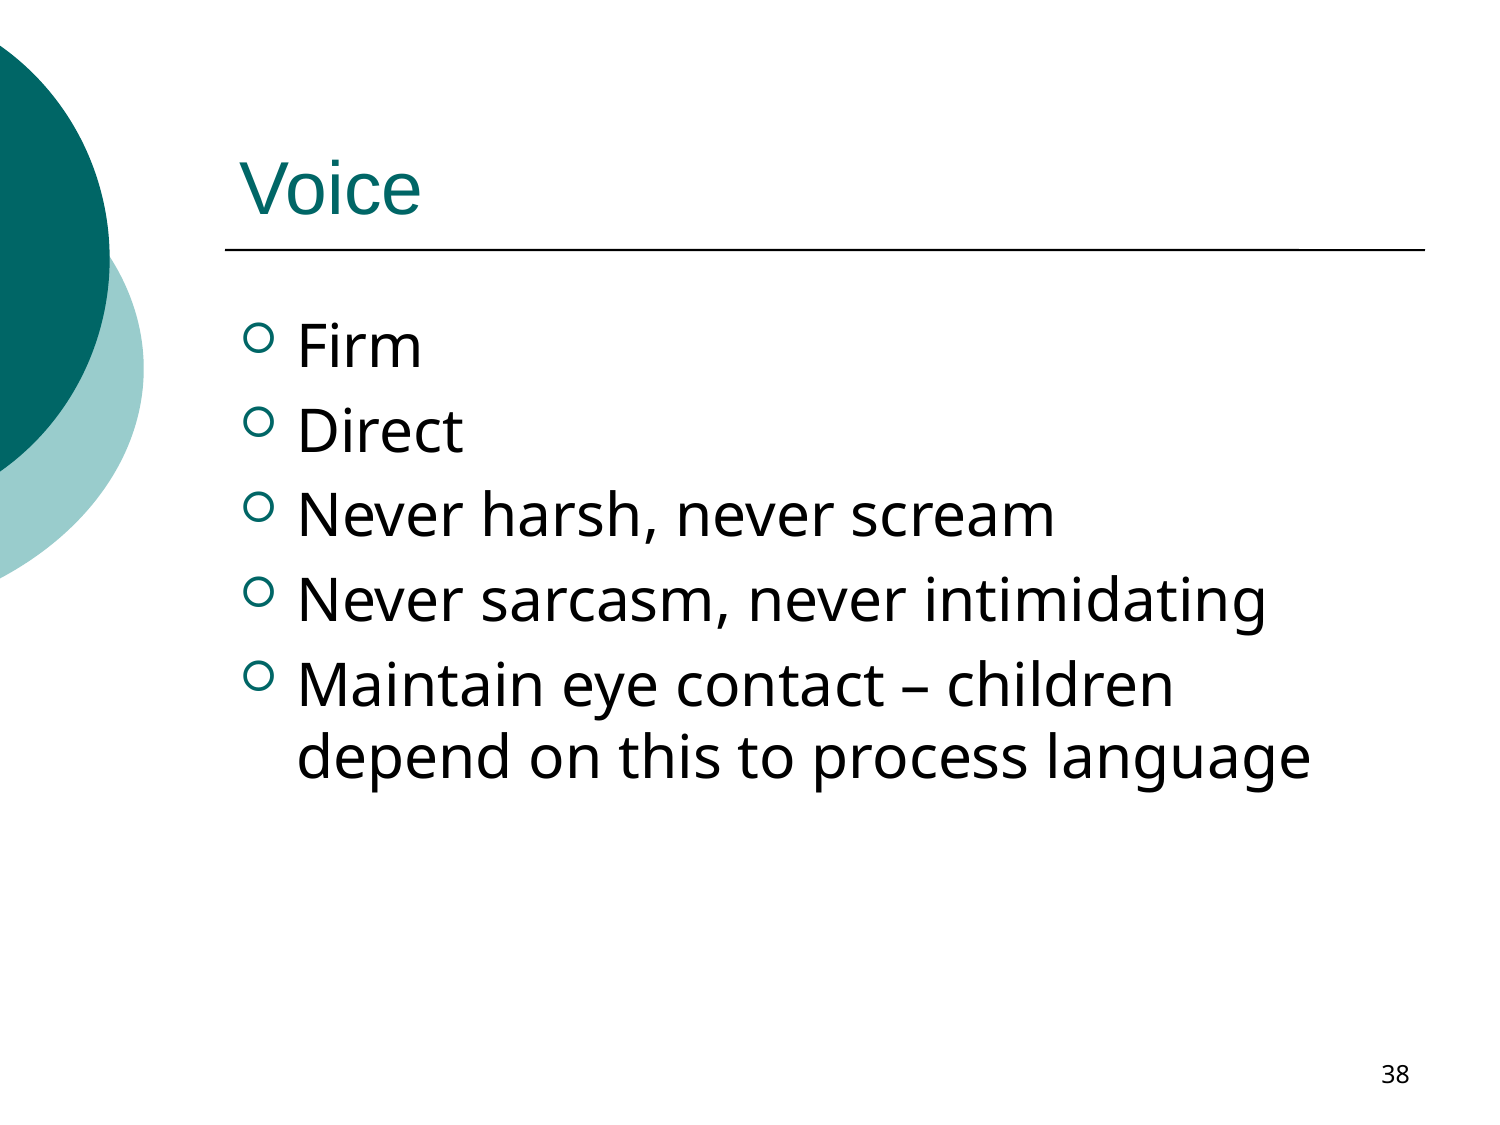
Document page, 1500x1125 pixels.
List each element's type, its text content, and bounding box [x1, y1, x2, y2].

list Firm Direct Never harsh, never scream Never sarcasm, never intimidating Maintain eye contact – children depend on this to process language [224, 299, 1425, 975]
title Voice [224, 49, 1425, 238]
slide_number 38 [1074, 1024, 1426, 1101]
